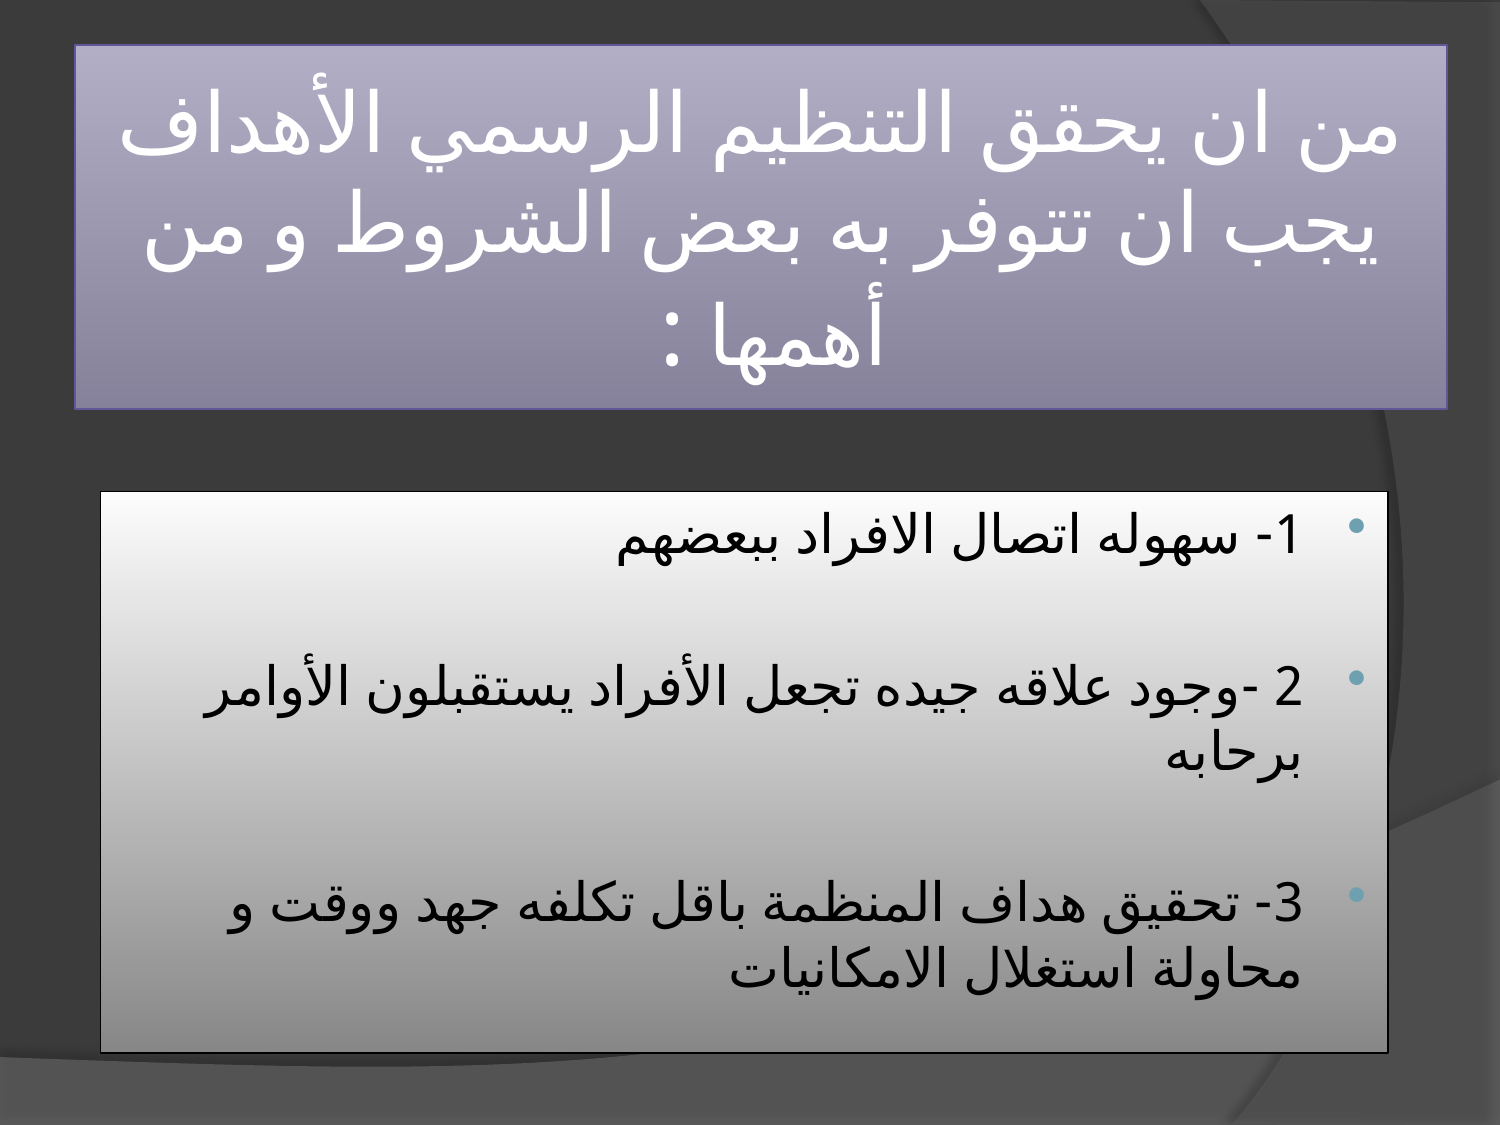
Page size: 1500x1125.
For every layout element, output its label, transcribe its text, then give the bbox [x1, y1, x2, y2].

title من ان يحقق التنظيم الرسمي الأهداف يجب ان تتوفر به بعض الشروط و من أهمها : [74, 44, 1448, 410]
list 1- سهوله اتصال الافراد ببعضهم 2 -وجود علاقه جيده تجعل الأفراد يستقبلون الأوامر برحابه 3- تحقيق هداف المنظمة باقل تكلفه جهد ووقت و محاولة استغلال الامكانيات [100, 491, 1389, 1054]
